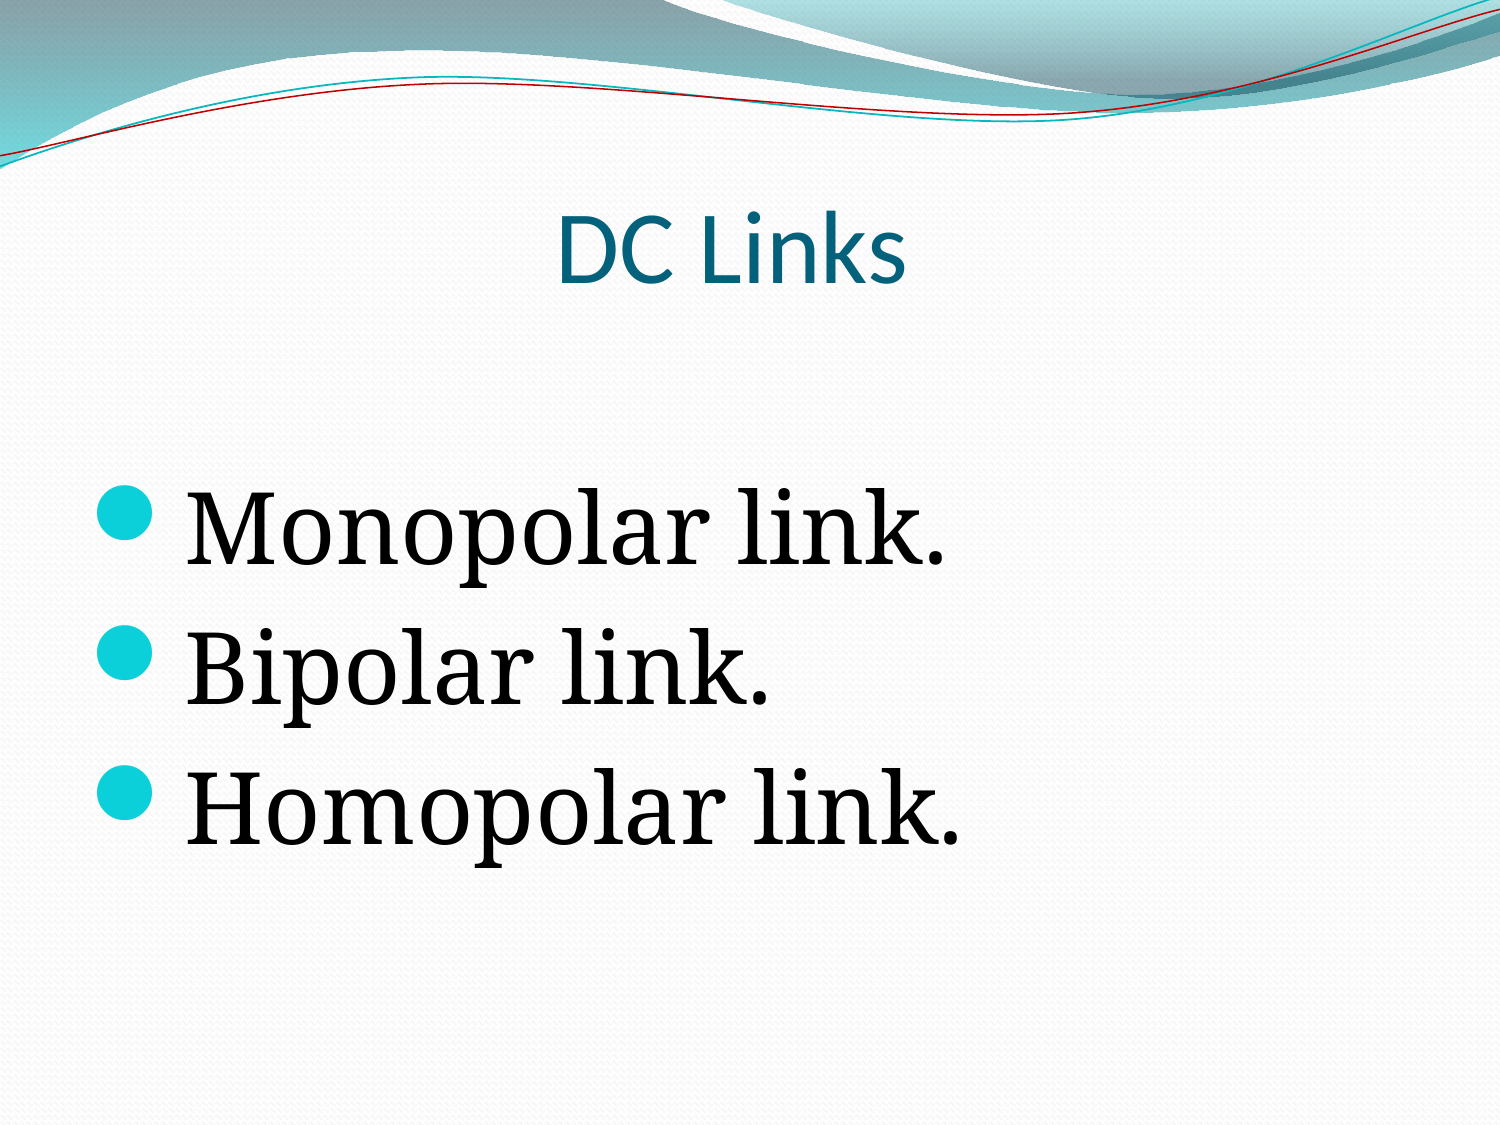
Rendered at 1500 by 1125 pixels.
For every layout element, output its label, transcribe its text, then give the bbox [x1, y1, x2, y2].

title DC Links [105, 117, 1456, 305]
list Monopolar link. Bipolar link. Homopolar link. [75, 317, 1425, 1038]
